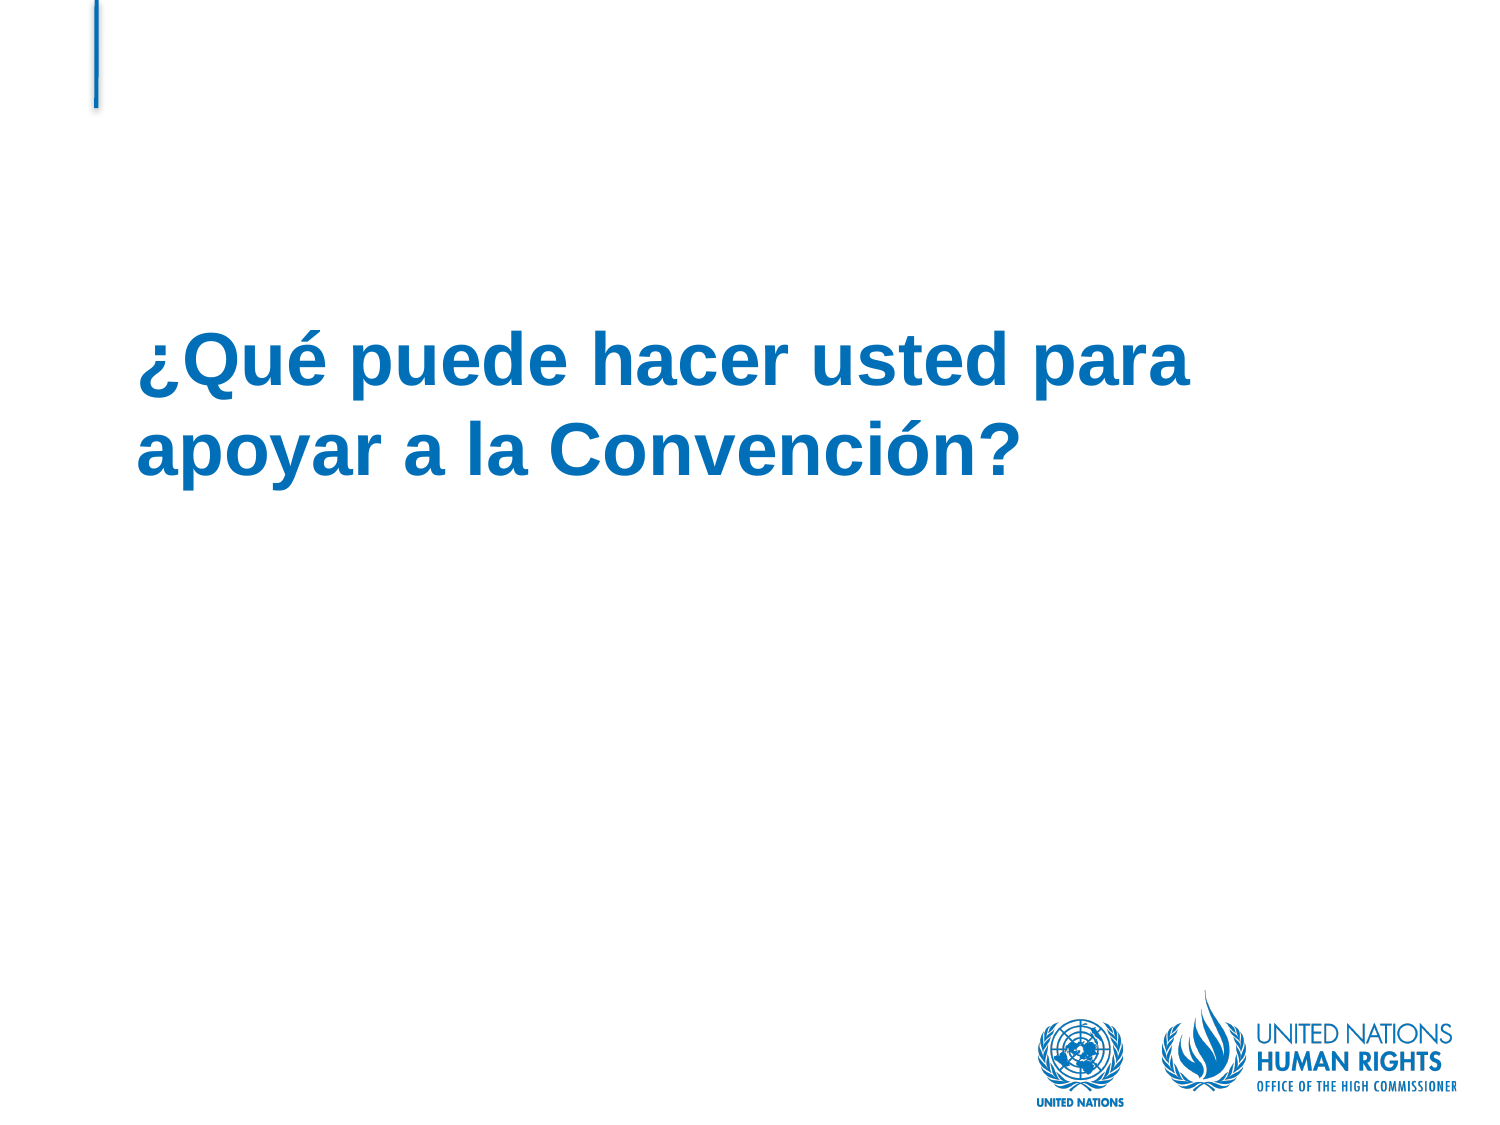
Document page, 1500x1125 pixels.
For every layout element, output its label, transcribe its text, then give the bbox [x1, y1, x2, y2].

title ¿Qué puede hacer usted para apoyar a la Convención? [121, 303, 1363, 675]
picture [1037, 990, 1457, 1107]
